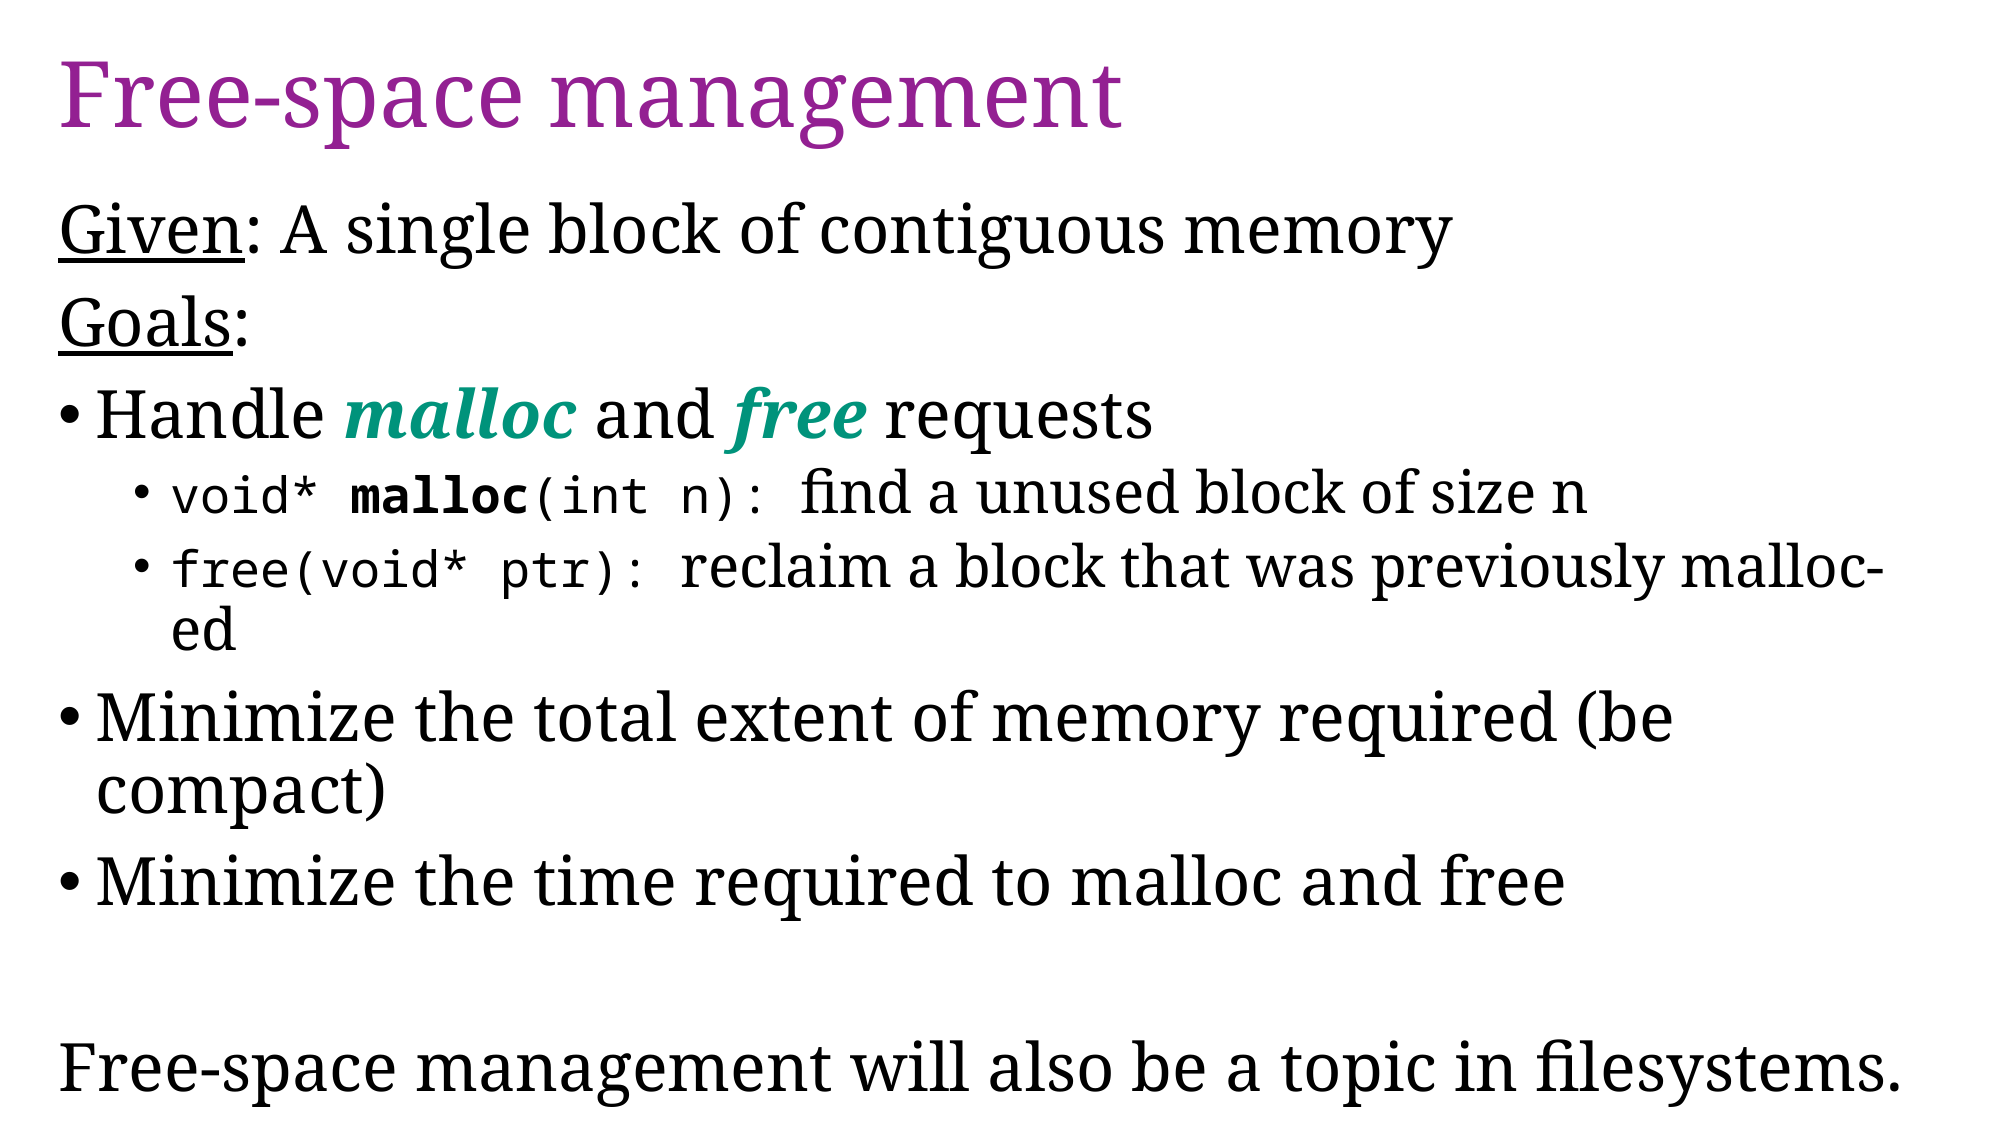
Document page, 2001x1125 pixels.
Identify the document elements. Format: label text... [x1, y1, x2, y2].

title Free-space management [43, 25, 1953, 171]
list Given: A single block of contiguous memory Goals: Handle malloc and free requests void* malloc(int n): find a unused block of size n free(void* ptr): reclaim a block that was previously malloc-ed Minimize the total extent of memory required (be compact) Minimize the time required to malloc and free Free-space management will also be a topic in filesystems. [43, 188, 1953, 1106]
